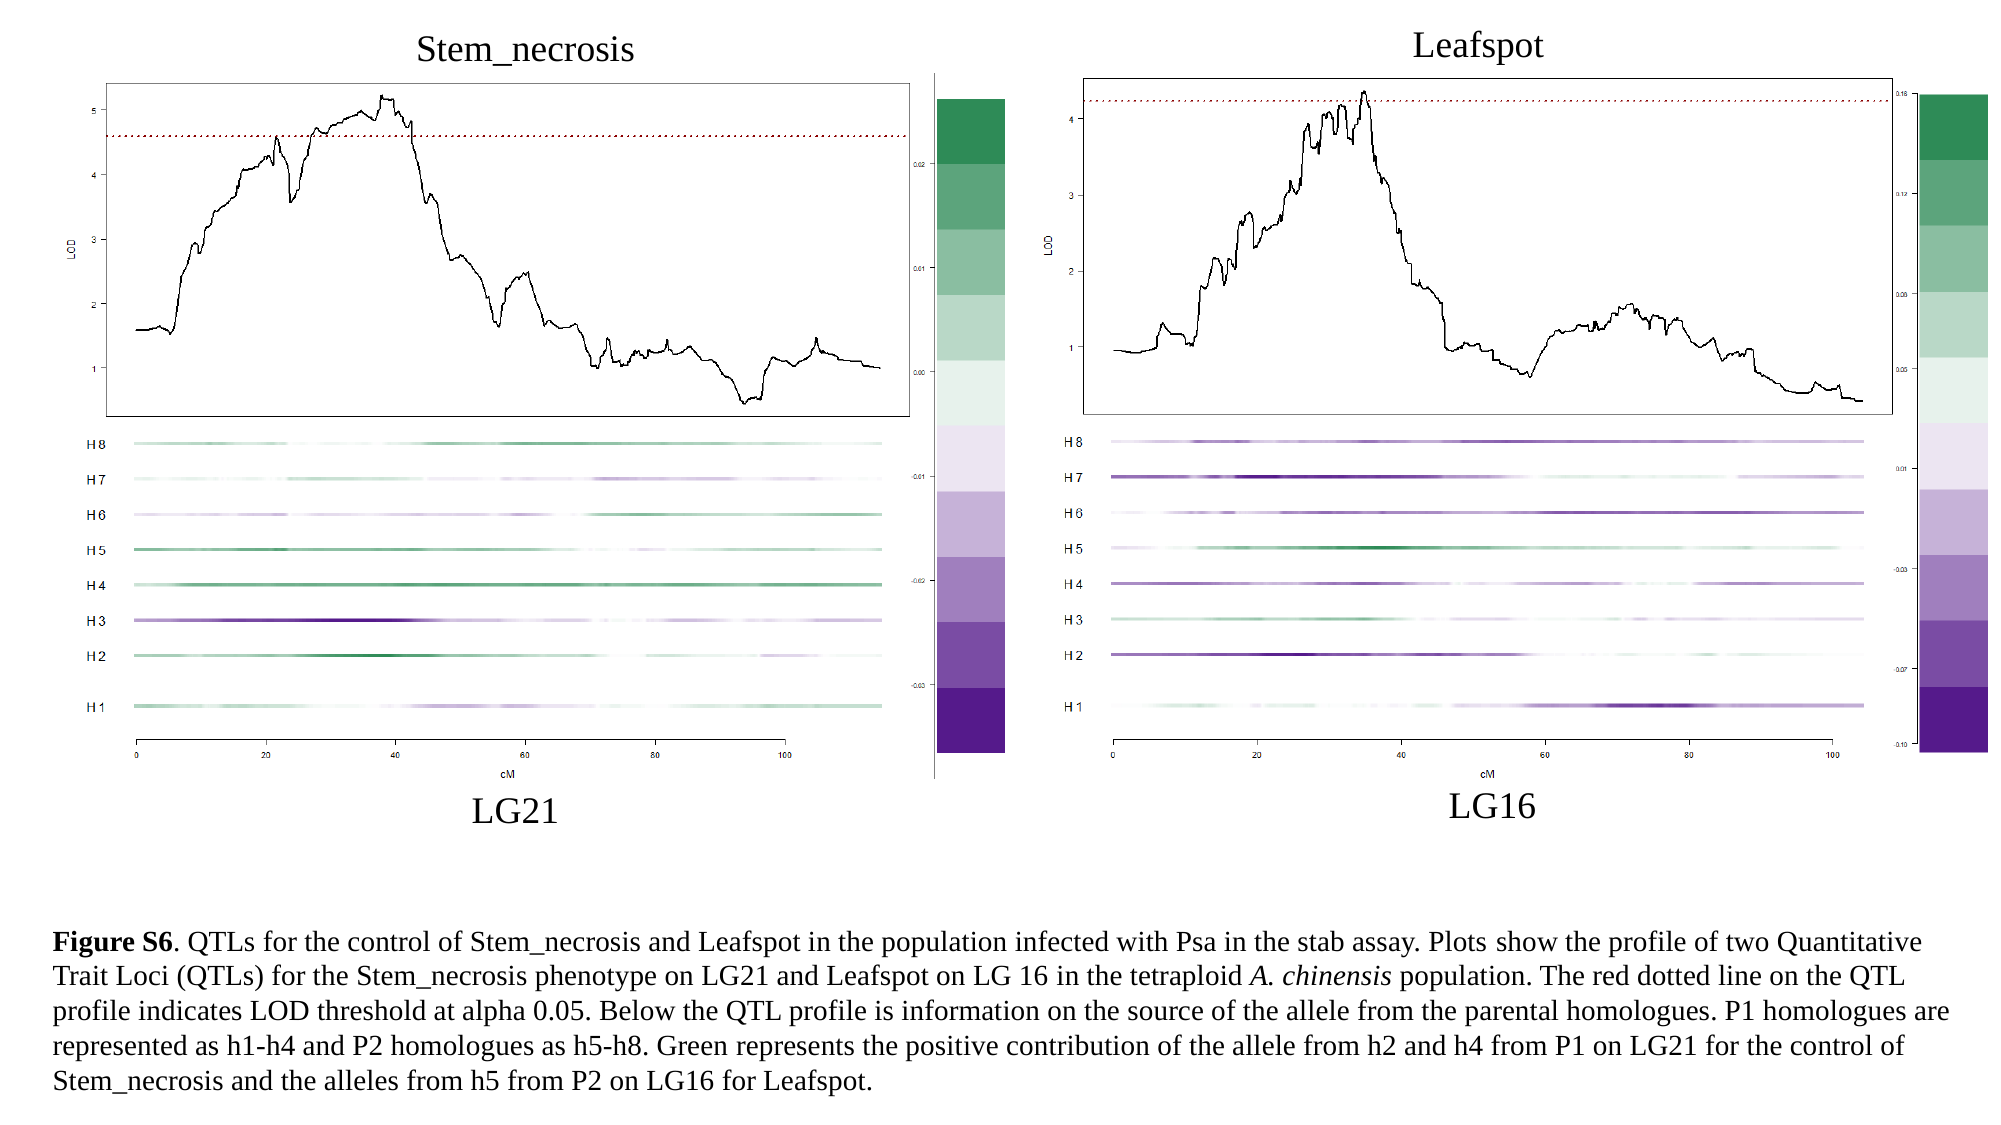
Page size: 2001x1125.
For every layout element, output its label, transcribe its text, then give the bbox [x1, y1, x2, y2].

picture [1042, 68, 1991, 779]
text_box Stem_necrosis [401, 16, 650, 73]
text_box LG21 [456, 779, 622, 839]
text_box Figure S6. QTLs for the control of Stem_necrosis and Leafspot in the population infected with Psa in the stab assay. Plots show the profile of two Quantitative Trait Loci (QTLs) for the Stem_necrosis phenotype on LG21 and Leafspot on LG 16 in the tetraploid A. chinensis population. The red dotted line on the QTL profile indicates LOD threshold at alpha 0.05. Below the QTL profile is information on the source of the allele from the parental homologues. P1 homologues are represented as h1-h4 and P2 homologues as h5-h8. Green represents the positive contribution of the allele from h2 and h4 from P1 on LG21 for the control of Stem_necrosis and the alleles from h5 from P2 on LG16 for Leafspot. [37, 914, 1977, 1104]
text_box LG16 [1434, 779, 1584, 834]
text_box Leafspot [1397, 12, 1560, 68]
picture [66, 73, 1008, 779]
